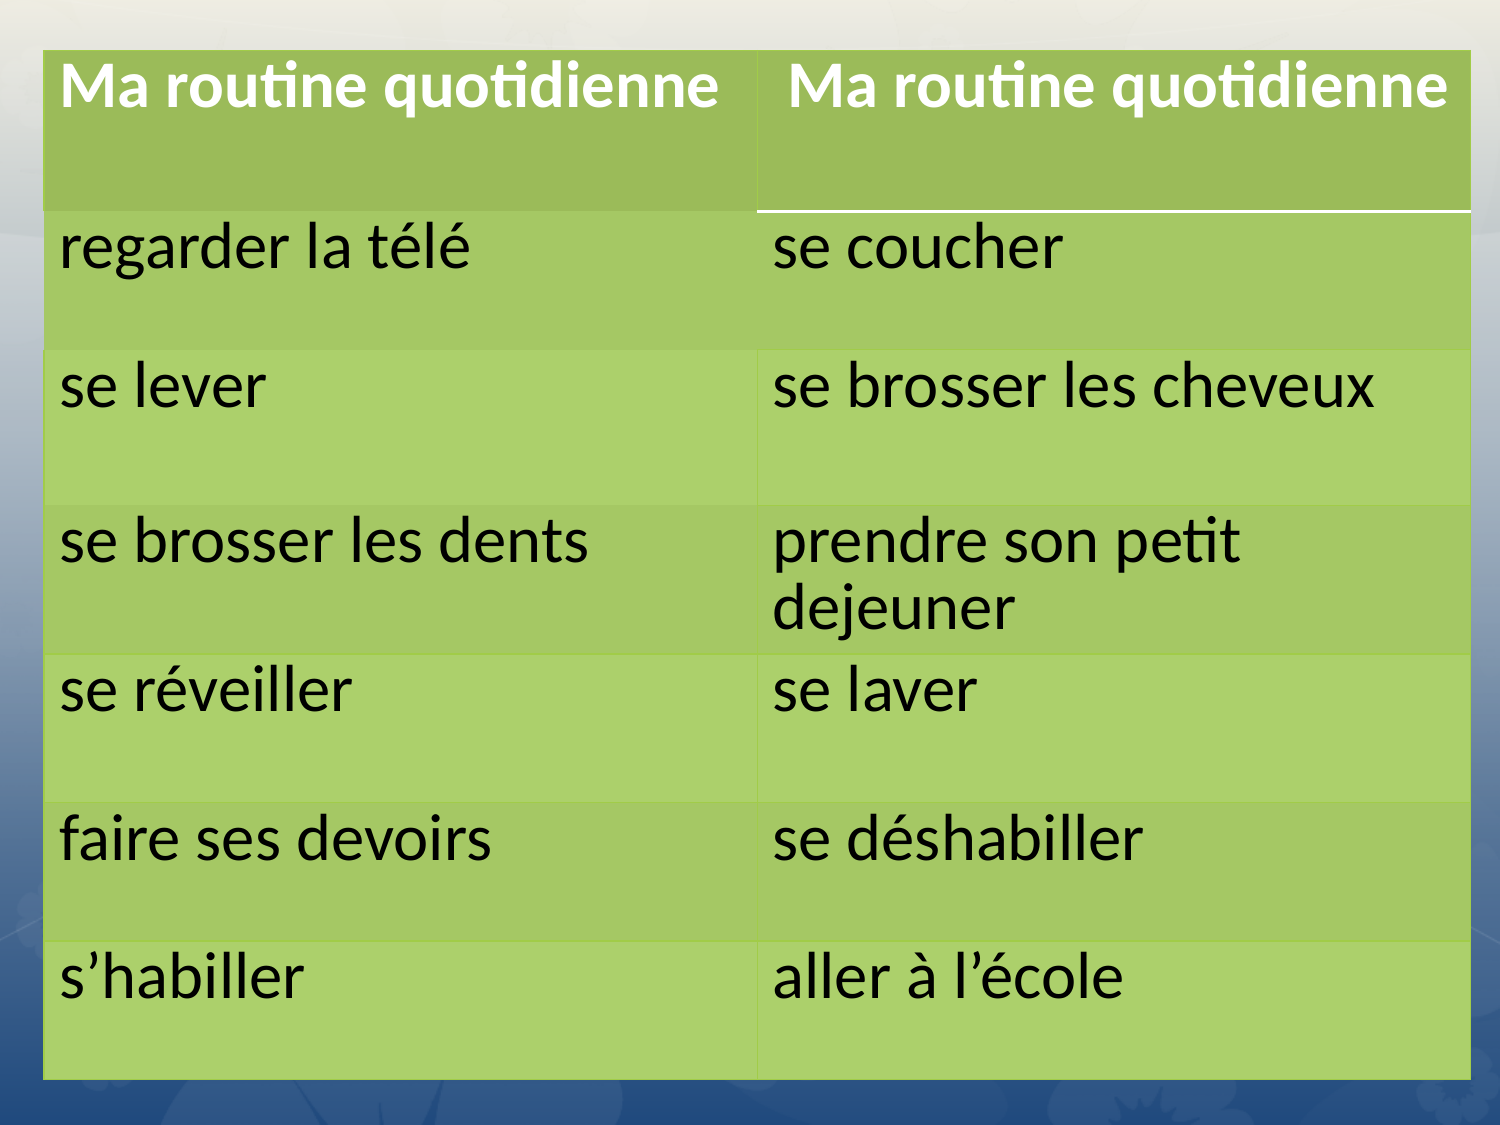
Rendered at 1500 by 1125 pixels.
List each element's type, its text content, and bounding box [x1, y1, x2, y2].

table_cell se déshabiller [758, 803, 1470, 940]
table_cell se laver [758, 655, 1470, 802]
table_cell aller à l’école [758, 942, 1470, 1079]
table_cell se coucher [757, 213, 1470, 349]
table_cell se réveiller [45, 655, 757, 802]
table_cell faire ses devoirs [45, 803, 757, 940]
table_cell se lever [45, 350, 757, 505]
picture [0, 0, 1500, 1125]
table_cell se brosser les cheveux [758, 350, 1470, 505]
table_cell s’habiller [45, 942, 757, 1079]
table_cell prendre son petit dejeuner [758, 506, 1470, 653]
table_cell regarder la télé [44, 211, 757, 350]
table_cell se brosser les dents [45, 505, 757, 653]
table_header Ma routine quotidienne [758, 51, 1470, 210]
table_header Ma routine quotidienne [45, 51, 757, 211]
